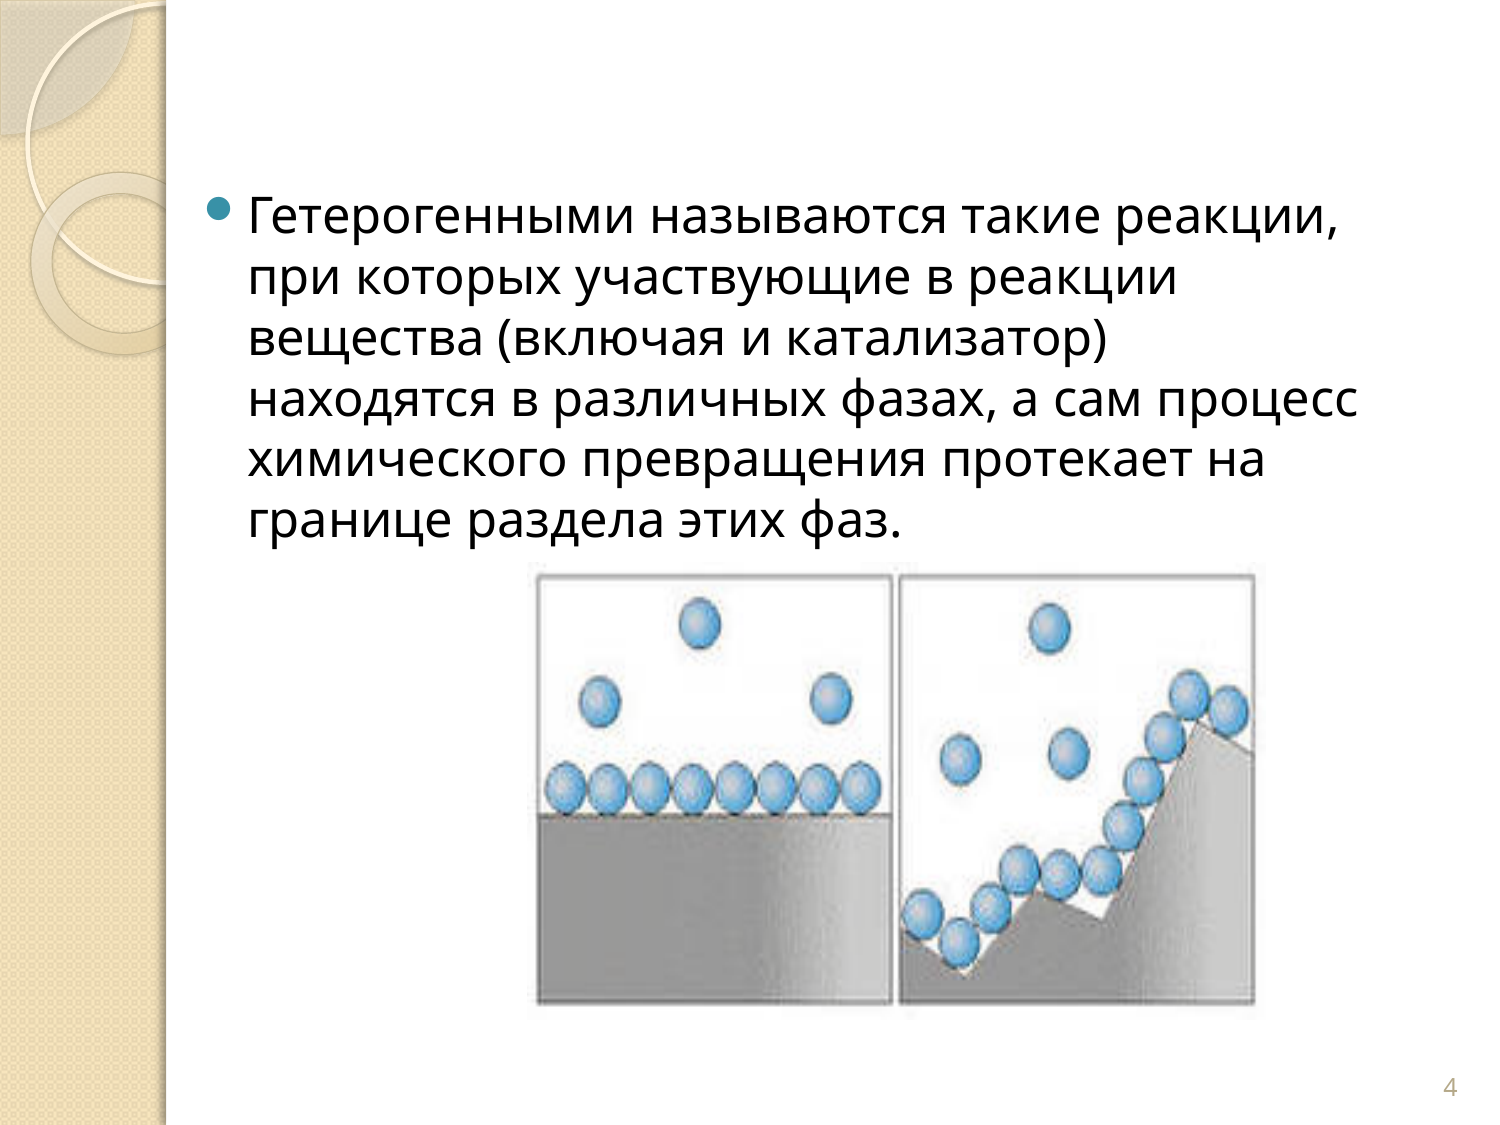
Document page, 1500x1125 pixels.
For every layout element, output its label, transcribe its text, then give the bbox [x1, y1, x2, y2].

slide_number 4 [1413, 1034, 1488, 1113]
list Гетерогенными называются такие реакции, при которых участвующие в реакции вещества (включая и катализатор) находятся в различных фазах, а сам процесс химического превращения протекает на границе раздела этих фаз. [175, 175, 1384, 563]
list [527, 562, 1266, 1020]
